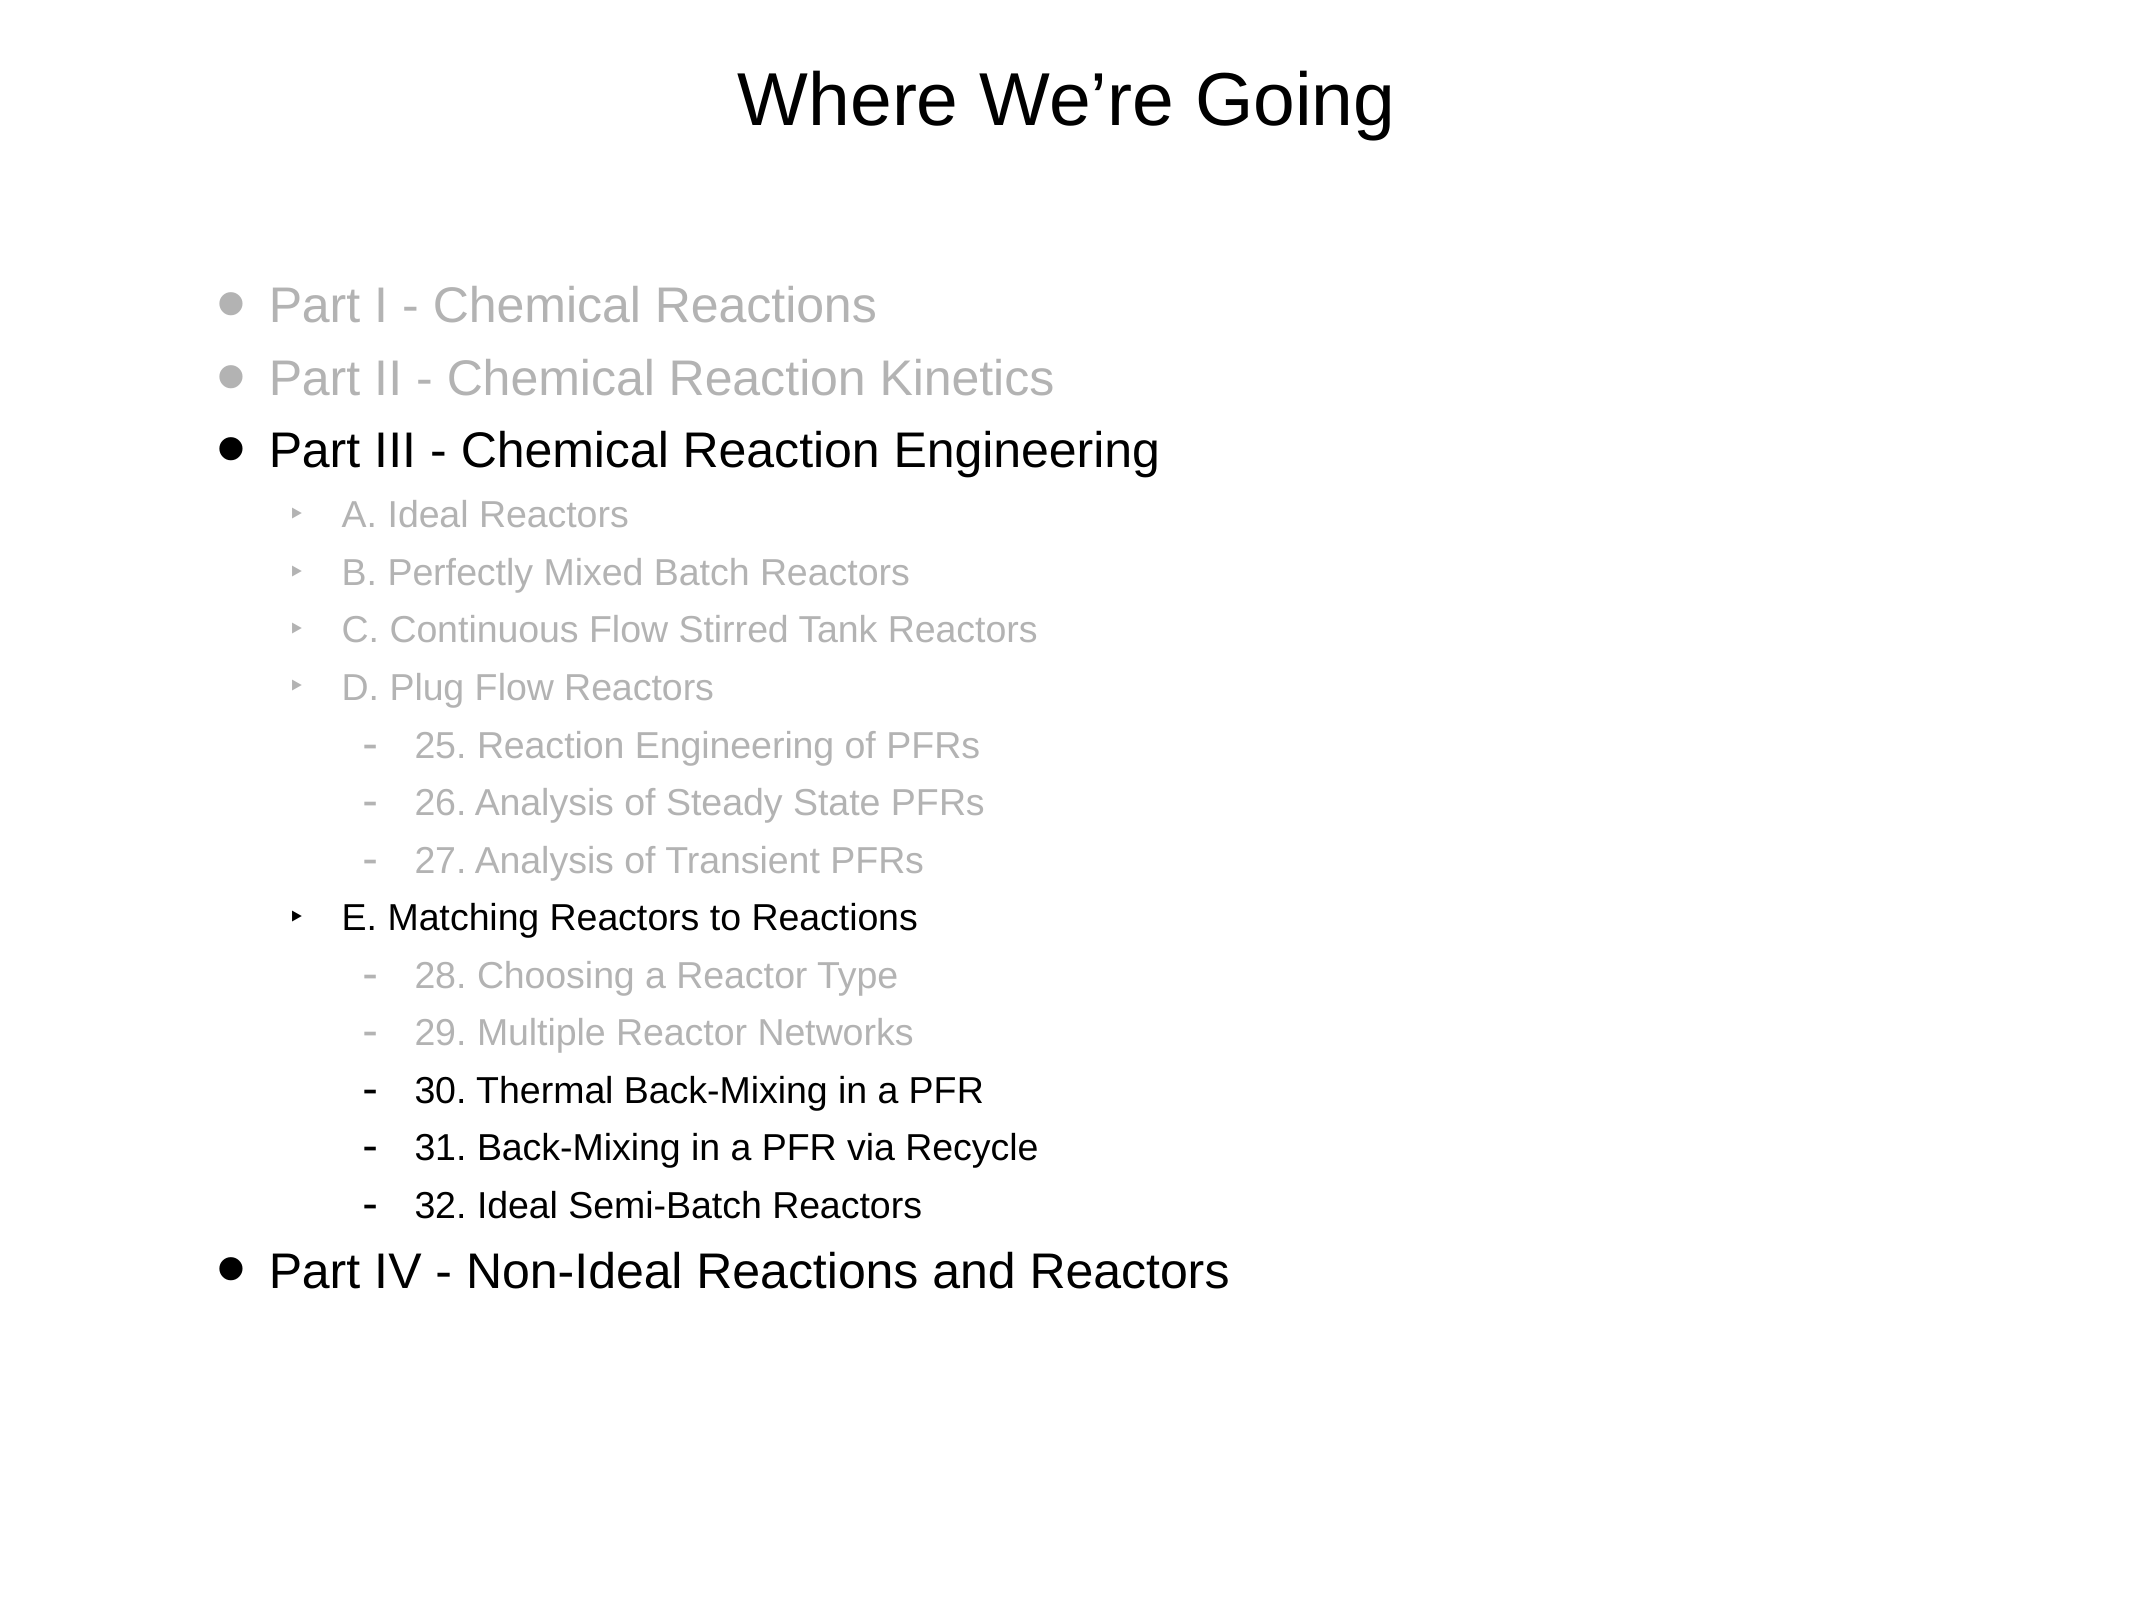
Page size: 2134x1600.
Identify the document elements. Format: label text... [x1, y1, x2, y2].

title Where We’re Going [208, 41, 1925, 250]
list Part I - Chemical Reactions Part II - Chemical Reaction Kinetics Part III - Chemical Reaction Engineering A. Ideal Reactors B. Perfectly Mixed Batch Reactors C. Continuous Flow Stirred Tank Reactors D. Plug Flow Reactors 25. Reaction Engineering of PFRs 26. Analysis of Steady State PFRs 27. Analysis of Transient PFRs E. Matching Reactors to Reactions 28. Choosing a Reactor Type 29. Multiple Reactor Networks 30. Thermal Back-Mixing in a PFR 31. Back-Mixing in a PFR via Recycle 32. Ideal Semi-Batch Reactors Part IV - Non-Ideal Reactions and Reactors [208, 264, 1925, 1463]
